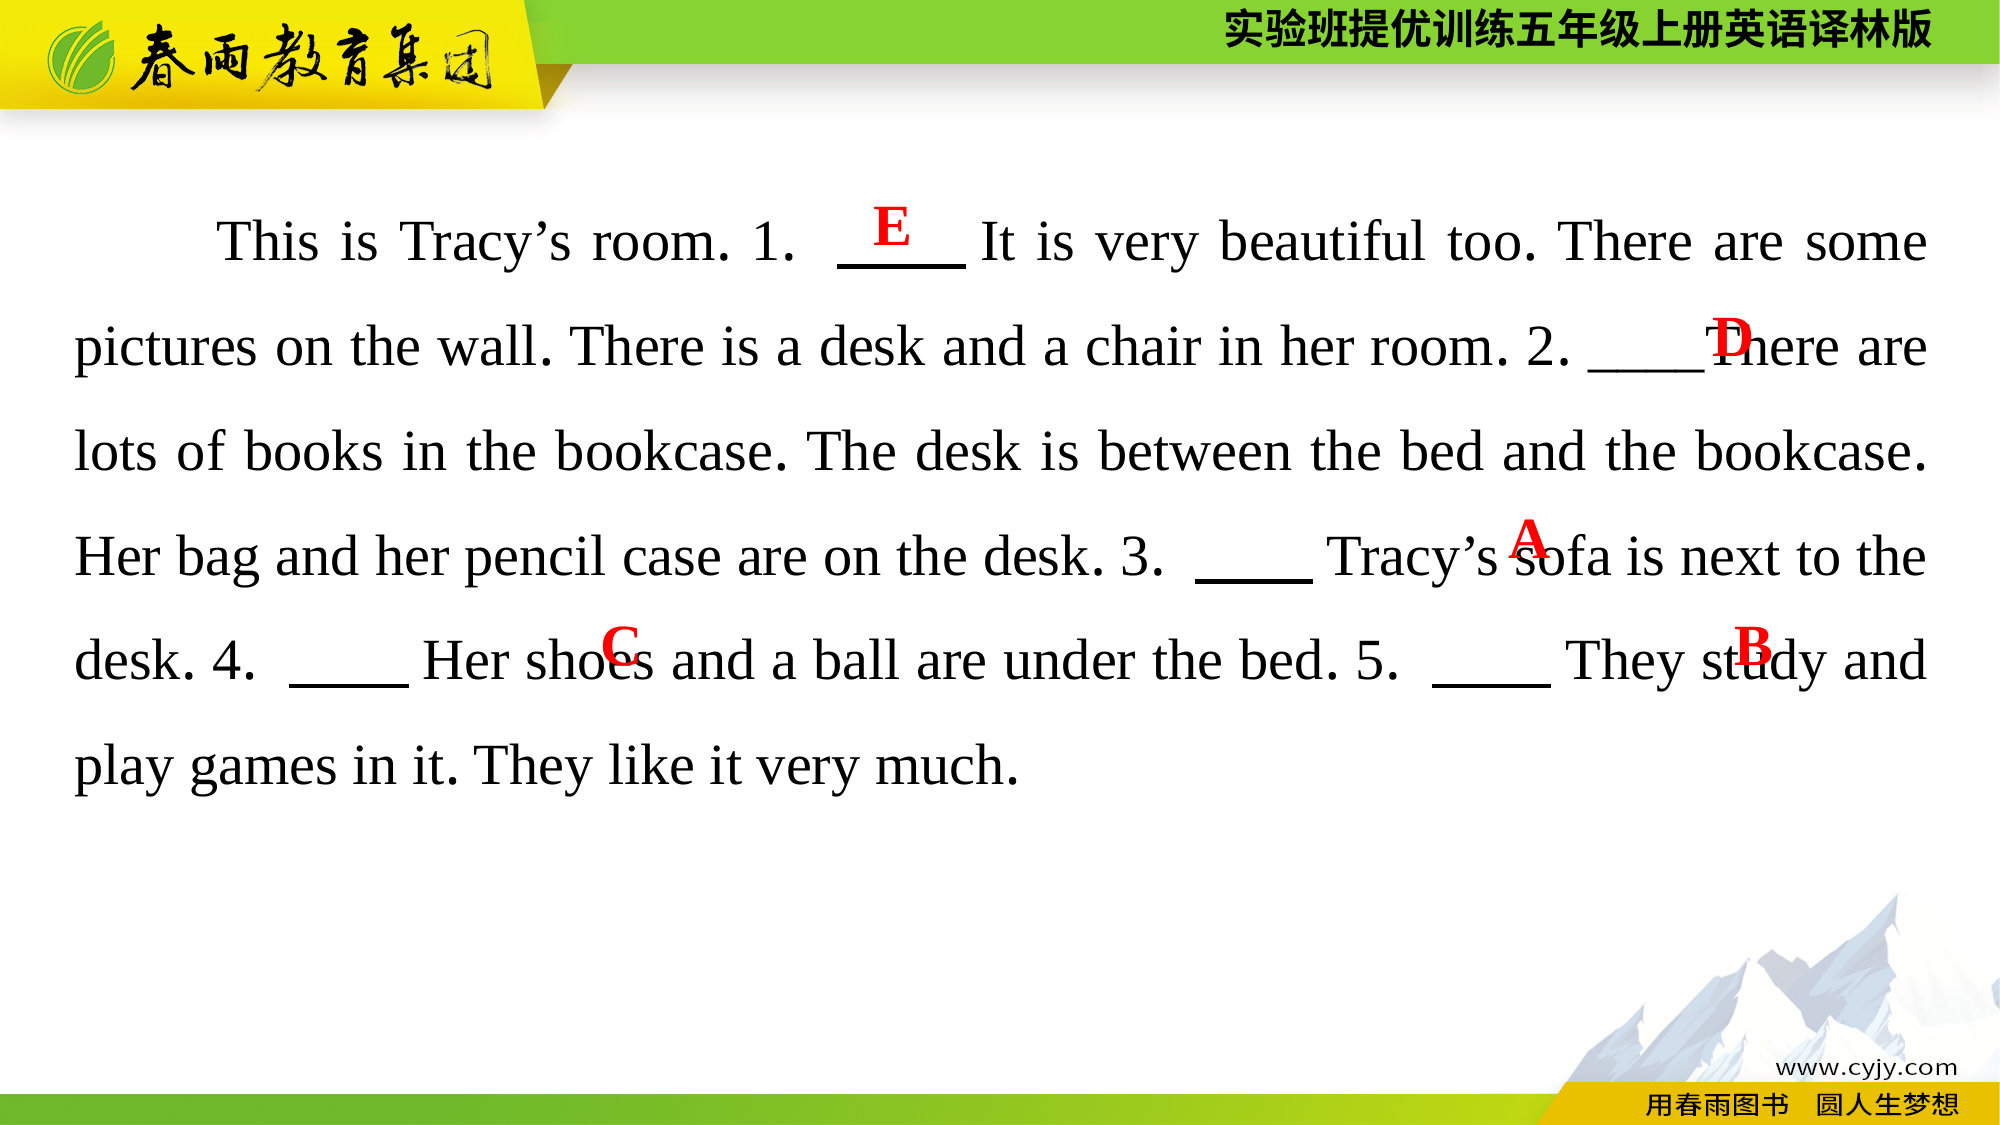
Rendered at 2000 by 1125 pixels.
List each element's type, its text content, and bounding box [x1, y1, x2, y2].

text_box D [1697, 290, 1769, 376]
picture [0, 0, 2000, 1125]
list This is Tracy’s room. 1. It is very beautiful too. There are some pictures on the wall. There is a desk and a chair in her room. 2. ____There are lots of books in the bookcase. The desk is between the bed and the bookcase. Her bag and her pencil case are on the desk. 3. Tracy’s sofa is next to the desk. 4. Her shoes and a ball are under the bed. 5. They study and play games in it. They like it very much. [59, 159, 1944, 811]
text_box E [858, 179, 927, 265]
text_box B [1719, 599, 1788, 685]
text_box A [1493, 493, 1566, 578]
text_box C [585, 599, 658, 685]
